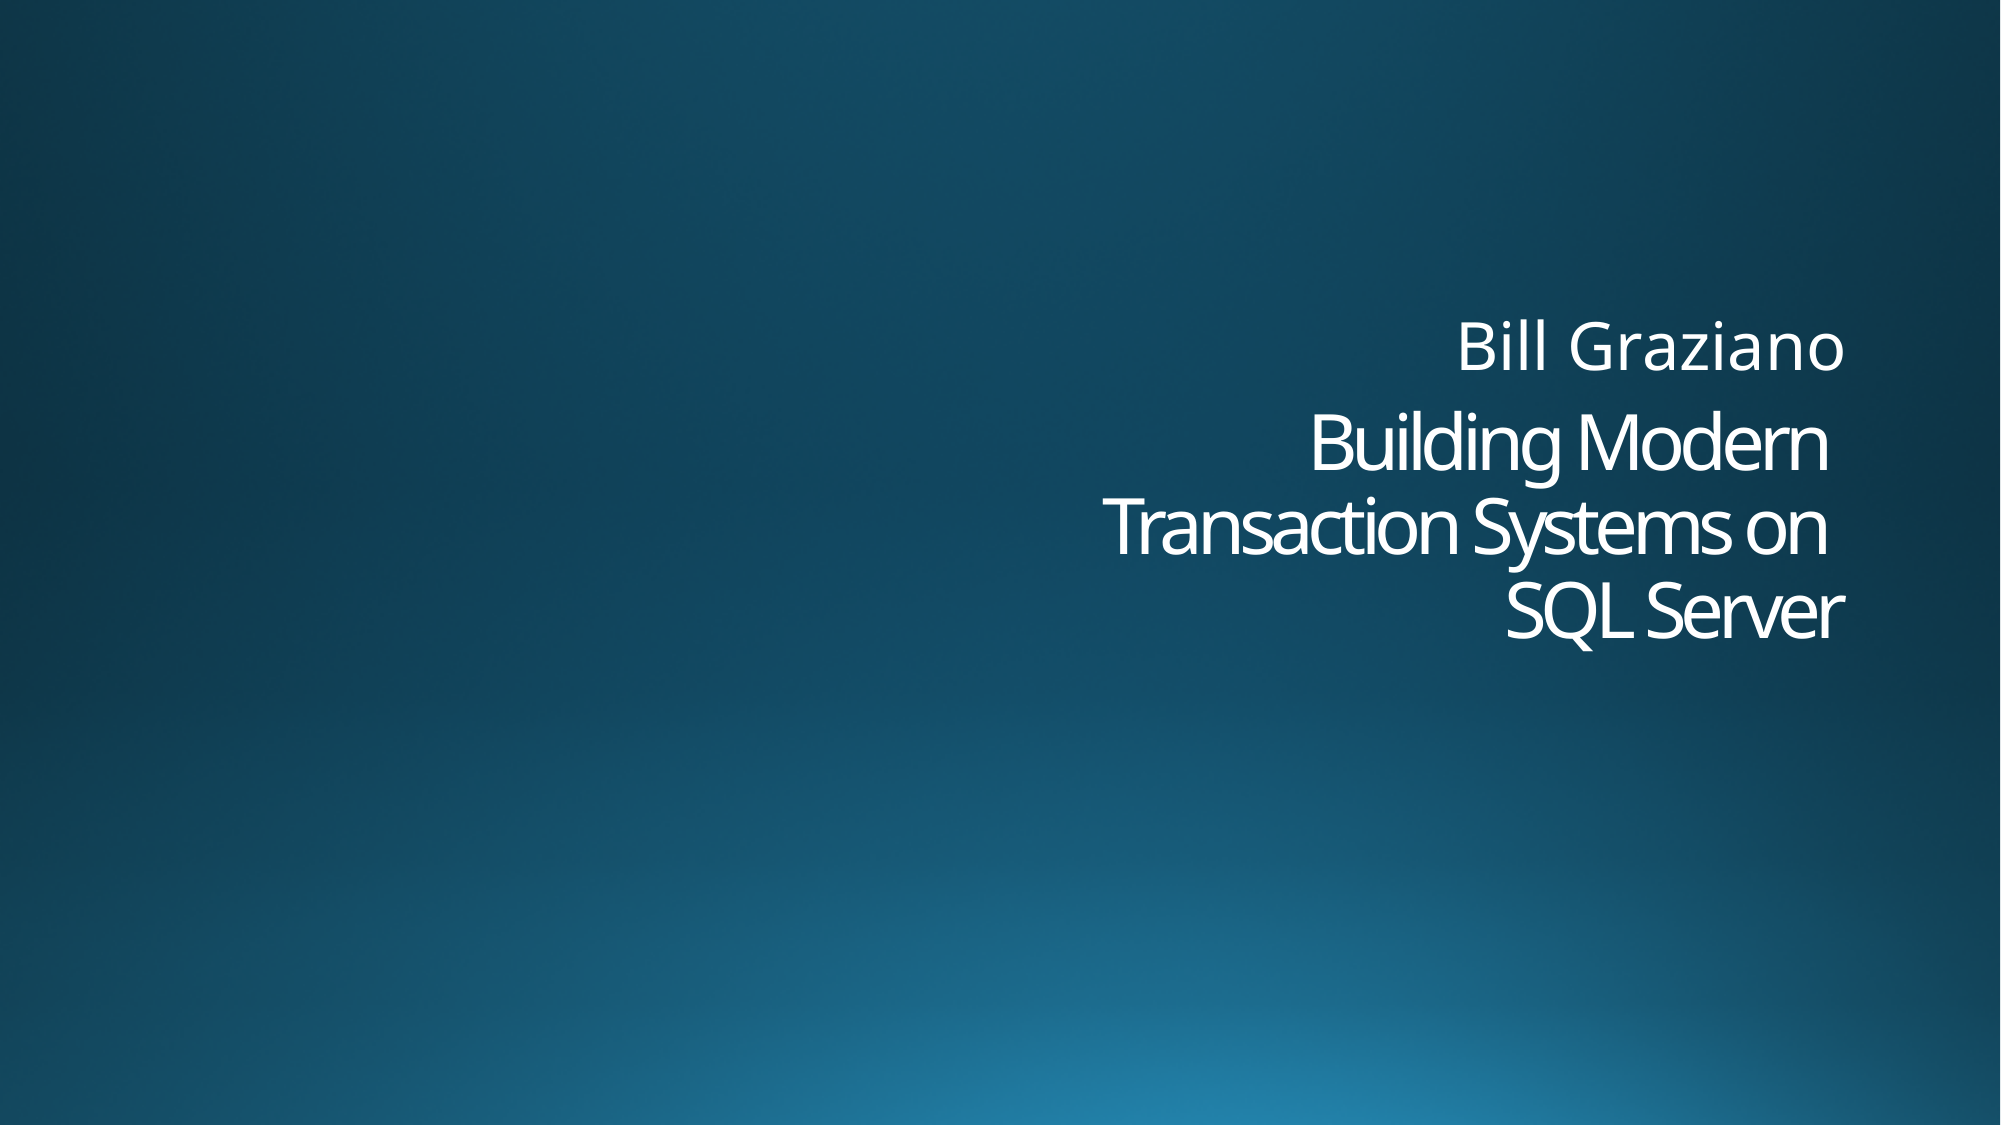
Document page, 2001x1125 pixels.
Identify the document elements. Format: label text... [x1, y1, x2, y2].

title Building Modern Transaction Systems on SQL Server [362, 395, 1863, 665]
subtitle Bill Graziano [362, 268, 1863, 393]
picture [0, 0, 2001, 1125]
